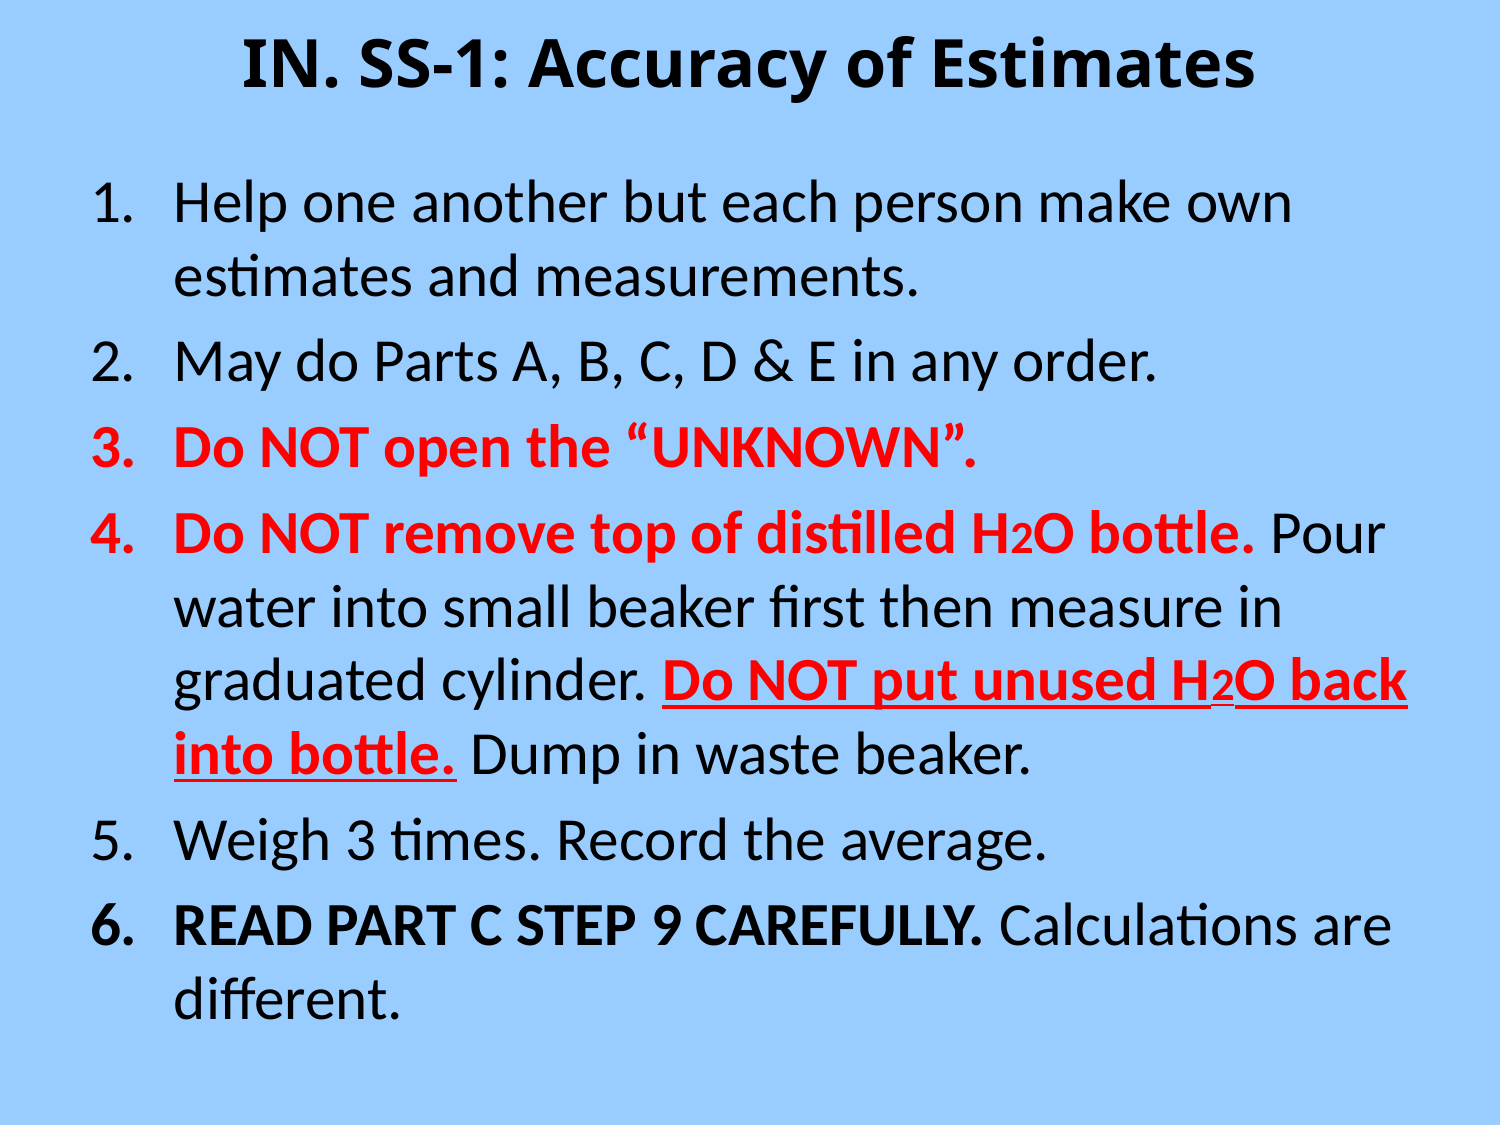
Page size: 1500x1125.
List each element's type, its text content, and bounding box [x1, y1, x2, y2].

title IN. SS-1: Accuracy of Estimates [75, 5, 1425, 117]
list Help one another but each person make own estimates and measurements. May do Parts A, B, C, D & E in any order. Do NOT open the “UNKNOWN”. Do NOT remove top of distilled H2O bottle. Pour water into small beaker first then measure in graduated cylinder. Do NOT put unused H2O back into bottle. Dump in waste beaker. Weigh 3 times. Record the average. READ PART C STEP 9 CAREFULLY. Calculations are different. [75, 153, 1425, 1047]
